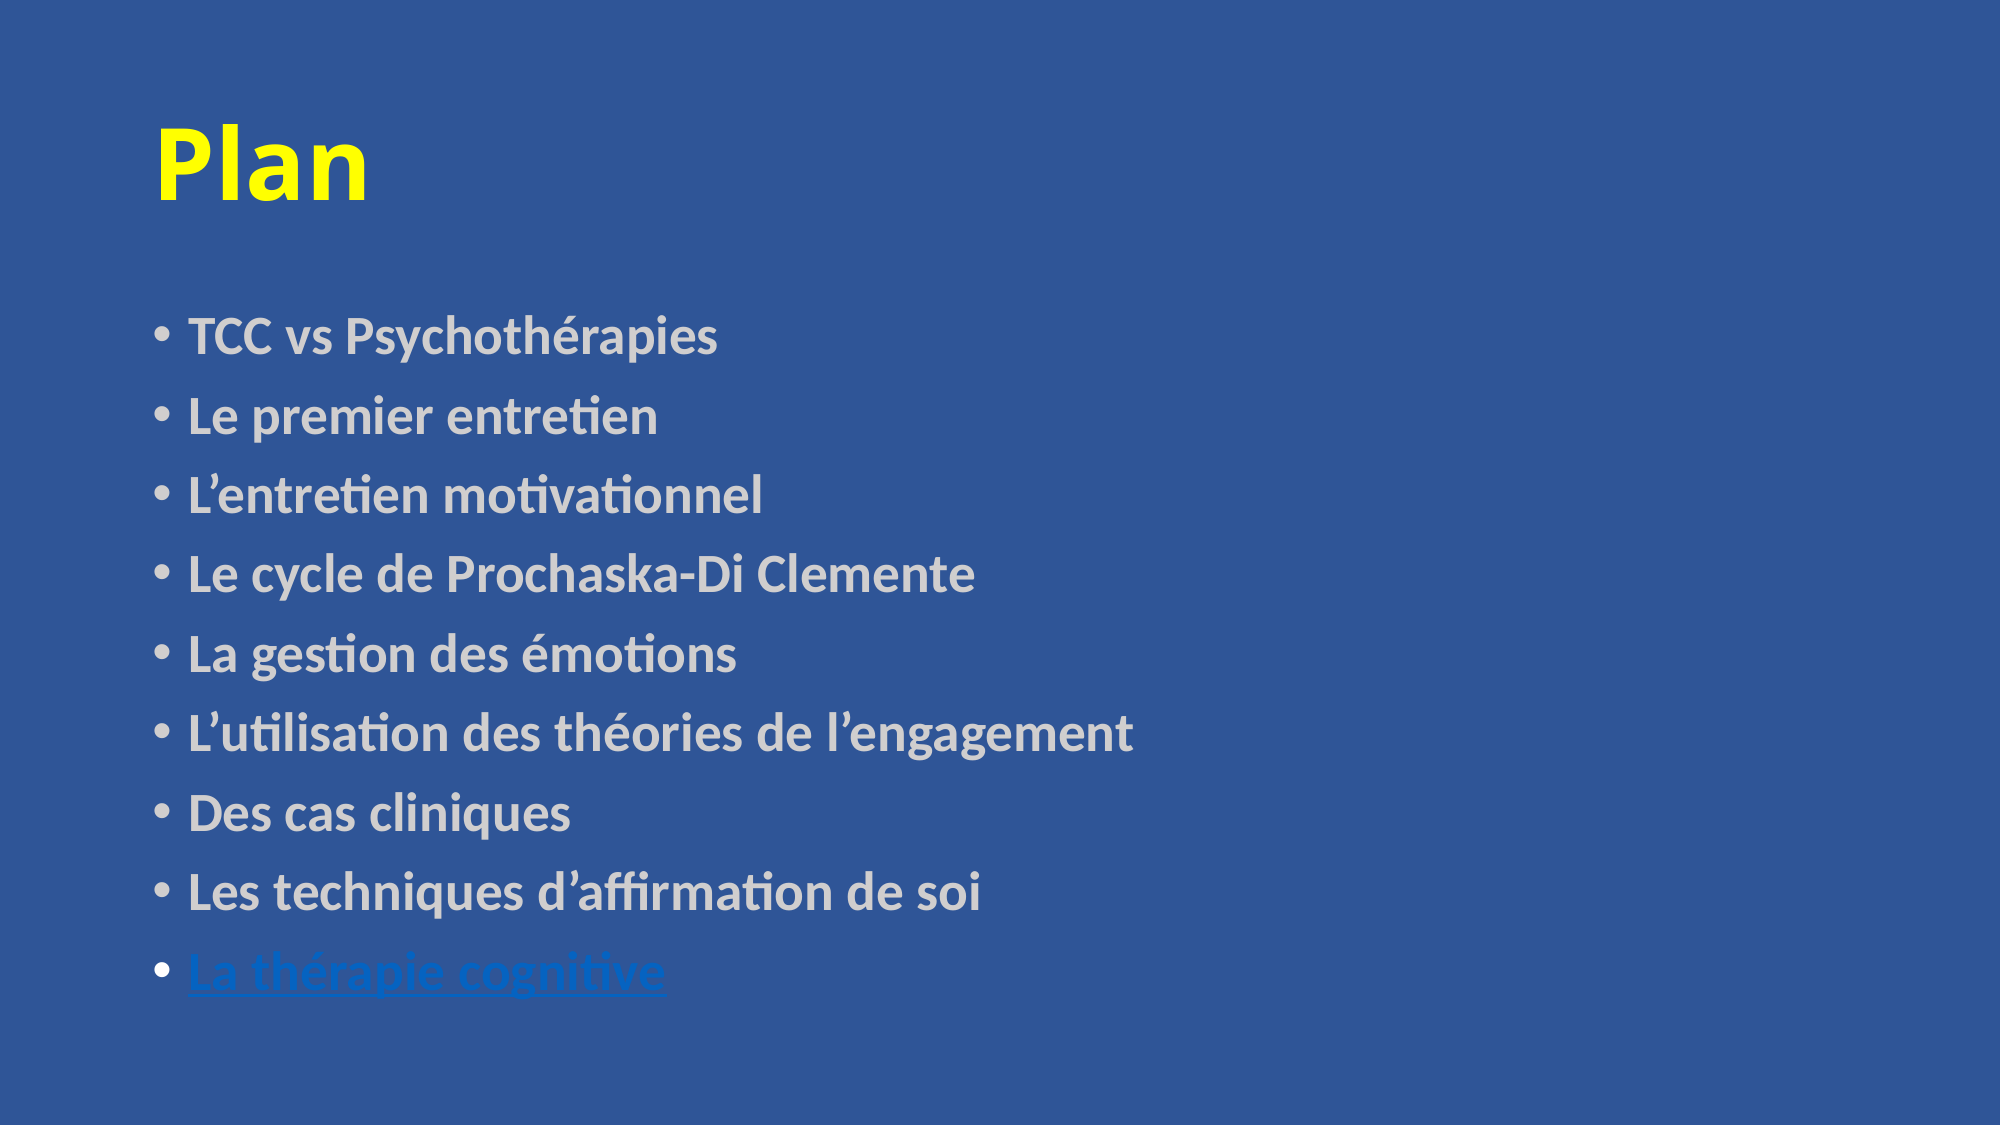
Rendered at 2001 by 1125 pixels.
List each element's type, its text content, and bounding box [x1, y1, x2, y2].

title Plan [137, 59, 1863, 278]
list TCC vs Psychothérapies Le premier entretien L’entretien motivationnel Le cycle de Prochaska-Di Clemente La gestion des émotions L’utilisation des théories de l’engagement Des cas cliniques Les techniques d’affirmation de soi La thérapie cognitive [137, 299, 1863, 1014]
